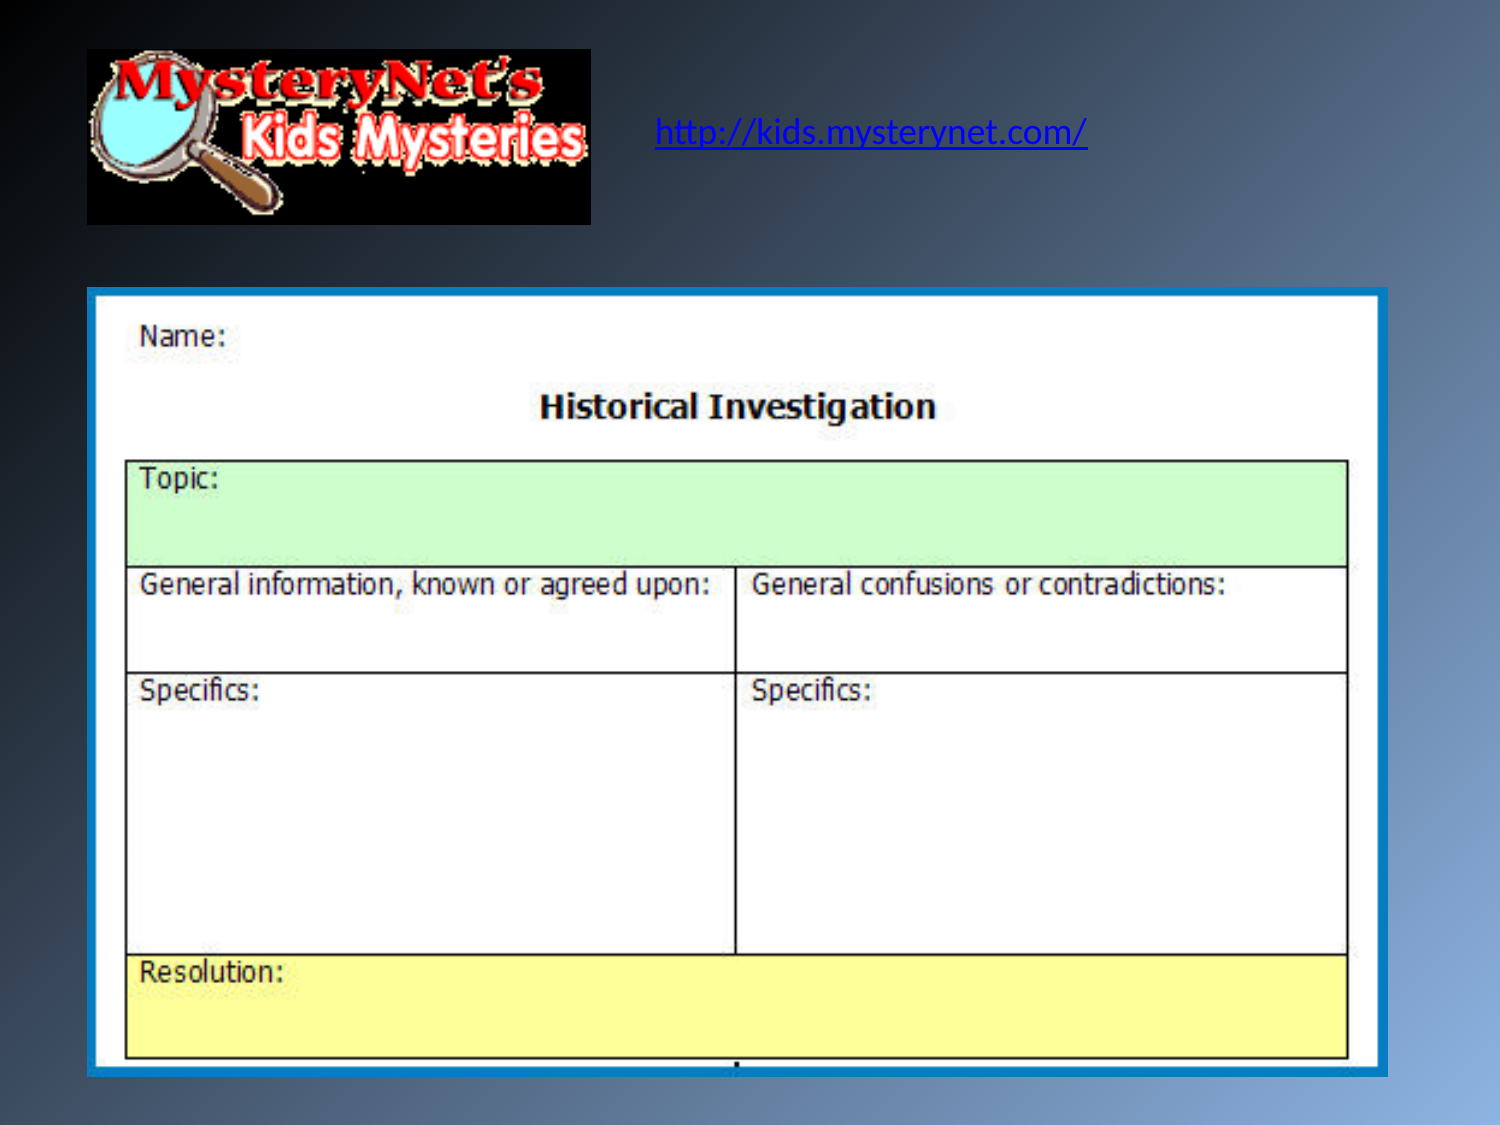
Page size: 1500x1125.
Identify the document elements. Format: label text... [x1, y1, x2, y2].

picture [87, 287, 1388, 1078]
picture [87, 49, 592, 226]
text_box http://kids.mysterynet.com/ [640, 99, 1103, 160]
picture [94, 287, 102, 292]
